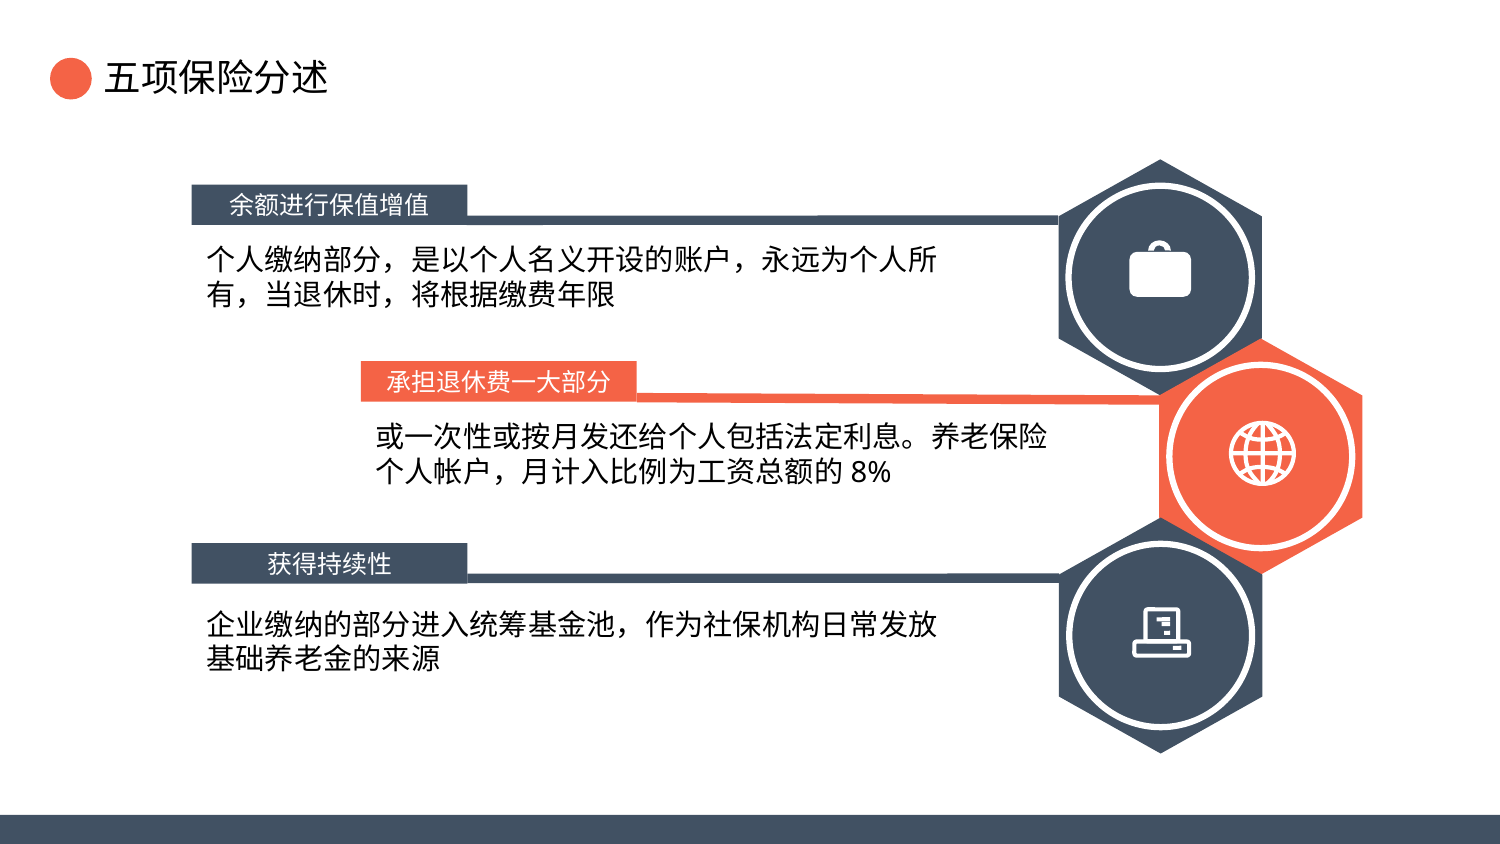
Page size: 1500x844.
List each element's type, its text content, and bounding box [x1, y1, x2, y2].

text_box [1129, 240, 1192, 297]
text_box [1042, 533, 1279, 738]
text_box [360, 361, 1160, 402]
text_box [1142, 354, 1379, 559]
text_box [191, 184, 1058, 225]
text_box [1230, 422, 1294, 485]
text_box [1042, 175, 1279, 361]
text_box 个人缴纳部分，是以个人名义开设的账户，永远为个人所有，当退休时，将根据缴费年限 [191, 233, 970, 319]
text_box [1134, 609, 1190, 656]
text_box 企业缴纳的部分进入统筹基金池，作为社保机构日常发放基础养老金的来源 [191, 598, 970, 684]
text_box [191, 543, 1060, 584]
text_box 或一次性或按月发还给个人包括法定利息。养老保险个人帐户，月计入比例为工资总额的8% [360, 411, 1086, 496]
